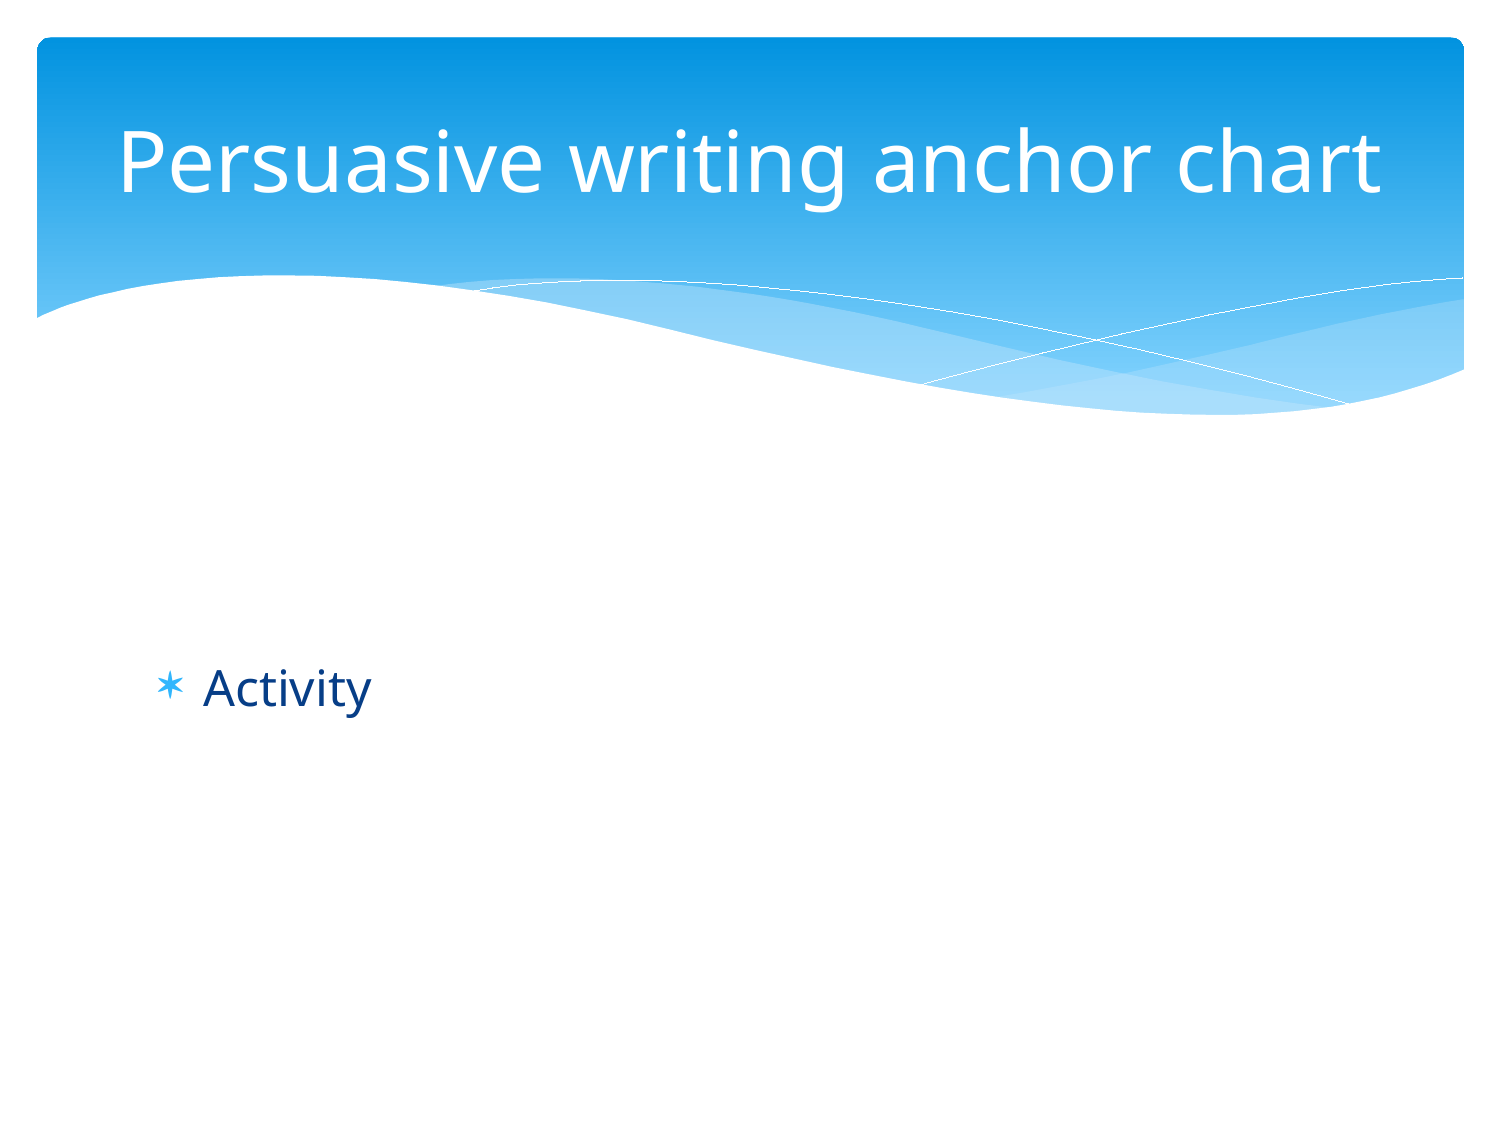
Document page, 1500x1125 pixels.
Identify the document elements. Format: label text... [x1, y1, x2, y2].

list Activity [143, 438, 1359, 1005]
title Persuasive writing anchor chart [75, 55, 1425, 261]
